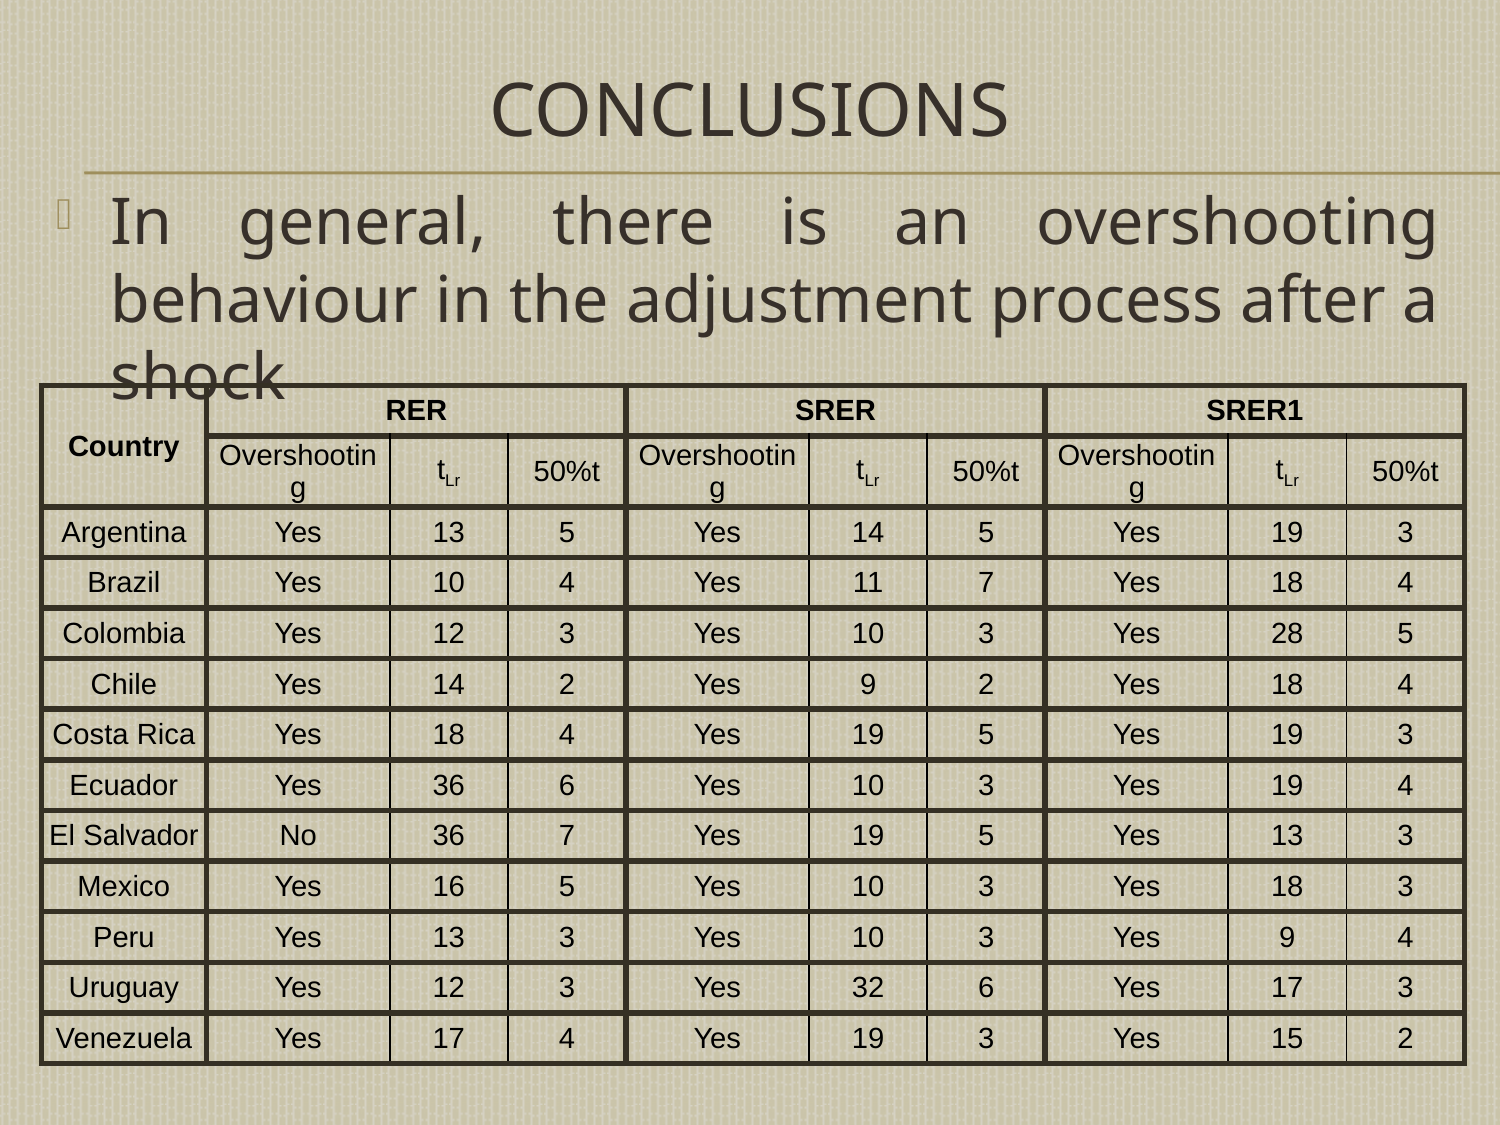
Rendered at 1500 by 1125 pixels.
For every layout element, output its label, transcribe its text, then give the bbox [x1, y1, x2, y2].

table_cell 13 [1229, 813, 1346, 858]
table_cell 3 [509, 611, 623, 656]
table_cell 6 [509, 763, 623, 808]
table_cell 3 [928, 914, 1042, 960]
table_header SRER [629, 388, 1042, 433]
table_cell 2 [509, 661, 623, 706]
table_header Country [44, 388, 204, 504]
table_cell Overshooting [209, 439, 389, 504]
table_cell tLr [810, 439, 926, 504]
table_cell Yes [629, 510, 808, 555]
table_cell 3 [1347, 712, 1462, 757]
table_cell 3 [928, 1016, 1042, 1061]
table_cell Yes [209, 864, 389, 909]
table_cell 19 [810, 712, 926, 757]
table_cell Yes [1048, 763, 1227, 808]
table_cell Yes [1048, 611, 1227, 656]
table_cell 11 [810, 560, 926, 605]
table_cell 18 [391, 712, 507, 757]
table_cell Yes [1048, 864, 1227, 909]
table_cell Costa Rica [44, 712, 204, 757]
table_cell 10 [810, 864, 926, 909]
table_cell Yes [209, 560, 389, 605]
table_cell 15 [1229, 1016, 1346, 1061]
table_cell Brazil [44, 560, 204, 605]
table_cell 9 [810, 661, 926, 706]
table_cell 5 [928, 712, 1042, 757]
table_cell 19 [1229, 763, 1346, 808]
table_cell 4 [509, 1016, 623, 1061]
table_cell 13 [391, 510, 507, 555]
table_cell Yes [209, 763, 389, 808]
table_cell 4 [1347, 914, 1462, 960]
table_cell 36 [391, 813, 507, 858]
table_cell 12 [391, 965, 507, 1010]
table_cell Overshooting [1048, 439, 1227, 504]
table_cell Yes [1048, 661, 1227, 706]
table_cell Yes [629, 661, 808, 706]
table_cell Mexico [44, 864, 204, 909]
table_cell Yes [209, 611, 389, 656]
table_cell 17 [1229, 965, 1346, 1010]
table_header SRER1 [1048, 388, 1462, 433]
table_cell 19 [810, 813, 926, 858]
table_cell 3 [1347, 813, 1462, 858]
table_cell 3 [928, 763, 1042, 808]
table_cell 3 [509, 914, 623, 960]
table_cell 3 [928, 611, 1042, 656]
table_cell Yes [209, 661, 389, 706]
table_header RER [209, 388, 623, 433]
table_cell Yes [1048, 914, 1227, 960]
table_cell 5 [928, 813, 1042, 858]
table_cell tLr [391, 439, 507, 504]
table_cell Yes [209, 1016, 389, 1061]
table_cell 10 [810, 914, 926, 960]
table_cell Yes [629, 813, 808, 858]
table_cell Argentina [44, 510, 204, 555]
table_cell 50%t [928, 439, 1042, 504]
table_cell Yes [629, 611, 808, 656]
table_cell Yes [1048, 813, 1227, 858]
table_cell Yes [1048, 510, 1227, 555]
table_cell 4 [509, 560, 623, 605]
table_cell 28 [1229, 611, 1346, 656]
table_cell Colombia [44, 611, 204, 656]
table_cell 19 [1229, 712, 1346, 757]
table_cell 18 [1229, 864, 1346, 909]
table_cell 32 [810, 965, 926, 1010]
table_cell Yes [629, 965, 808, 1010]
table_cell 4 [1347, 661, 1462, 706]
table_cell Venezuela [44, 1016, 204, 1061]
table_cell 2 [928, 661, 1042, 706]
table_cell 10 [810, 611, 926, 656]
table_cell Yes [1048, 1016, 1227, 1061]
list In general, there is an overshooting behaviour in the adjustment process after a shock [41, 172, 1456, 383]
table_cell Yes [1048, 712, 1227, 757]
table_cell 5 [928, 510, 1042, 555]
table_cell 19 [1229, 510, 1346, 555]
table_cell Yes [629, 763, 808, 808]
table_cell Peru [44, 914, 204, 960]
table_cell 3 [928, 864, 1042, 909]
table_cell 9 [1229, 914, 1346, 960]
table_cell Yes [1048, 965, 1227, 1010]
table_cell 4 [1347, 763, 1462, 808]
table_cell 3 [1347, 510, 1462, 555]
table_cell 7 [928, 560, 1042, 605]
table_cell 4 [509, 712, 623, 757]
table_cell 3 [509, 965, 623, 1010]
table_cell Yes [629, 914, 808, 960]
table_cell 13 [391, 914, 507, 960]
table_cell 12 [391, 611, 507, 656]
table_cell Yes [209, 510, 389, 555]
table_cell 10 [391, 560, 507, 605]
table_cell Uruguay [44, 965, 204, 1010]
table_cell 2 [1347, 1016, 1462, 1061]
table_cell 14 [810, 510, 926, 555]
table_cell Yes [629, 1016, 808, 1061]
table_cell Yes [209, 712, 389, 757]
table_cell No [209, 813, 389, 858]
table_cell 36 [391, 763, 507, 808]
table_cell Yes [629, 560, 808, 605]
table_cell Overshooting [629, 439, 808, 504]
table_cell Yes [1048, 560, 1227, 605]
table_cell 10 [810, 763, 926, 808]
table_cell 14 [391, 661, 507, 706]
table_cell tLr [1229, 439, 1346, 504]
table_cell 6 [928, 965, 1042, 1010]
table_cell 18 [1229, 560, 1346, 605]
table_cell 50%t [1347, 439, 1462, 504]
table_cell 17 [391, 1016, 507, 1061]
table_cell Yes [209, 965, 389, 1010]
table_cell Yes [209, 914, 389, 960]
table_cell 16 [391, 864, 507, 909]
table_cell 5 [509, 864, 623, 909]
table_cell Chile [44, 661, 204, 706]
table_cell 3 [1347, 864, 1462, 909]
table_cell 5 [509, 510, 623, 555]
table_cell Yes [629, 864, 808, 909]
table_cell El Salvador [44, 813, 204, 858]
table_cell 18 [1229, 661, 1346, 706]
title Conclusions [0, 54, 1500, 159]
table_cell 19 [810, 1016, 926, 1061]
table_cell Ecuador [44, 763, 204, 808]
table_cell 3 [1347, 965, 1462, 1010]
table_cell 4 [1347, 560, 1462, 605]
table_cell 50%t [509, 439, 623, 504]
table_cell Yes [629, 712, 808, 757]
table_cell 5 [1347, 611, 1462, 656]
table_cell 7 [509, 813, 623, 858]
